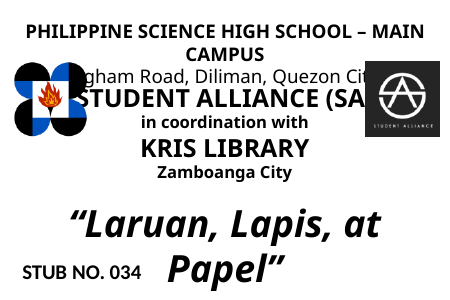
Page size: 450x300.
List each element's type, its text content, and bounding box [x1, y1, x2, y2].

text_box PHILIPPINE SCIENCE HIGH SCHOOL – MAIN CAMPUS Agham Road, Diliman, Quezon City [0, 12, 450, 74]
text_box “Laruan, Lapis, at Papel” [0, 192, 450, 298]
text_box STUB NO. 034 [7, 251, 213, 292]
picture [364, 60, 441, 137]
picture [12, 60, 88, 137]
text_box STUDENT ALLIANCE (SA) in coordination with KRIS LIBRARY Zamboanga City [0, 74, 450, 190]
